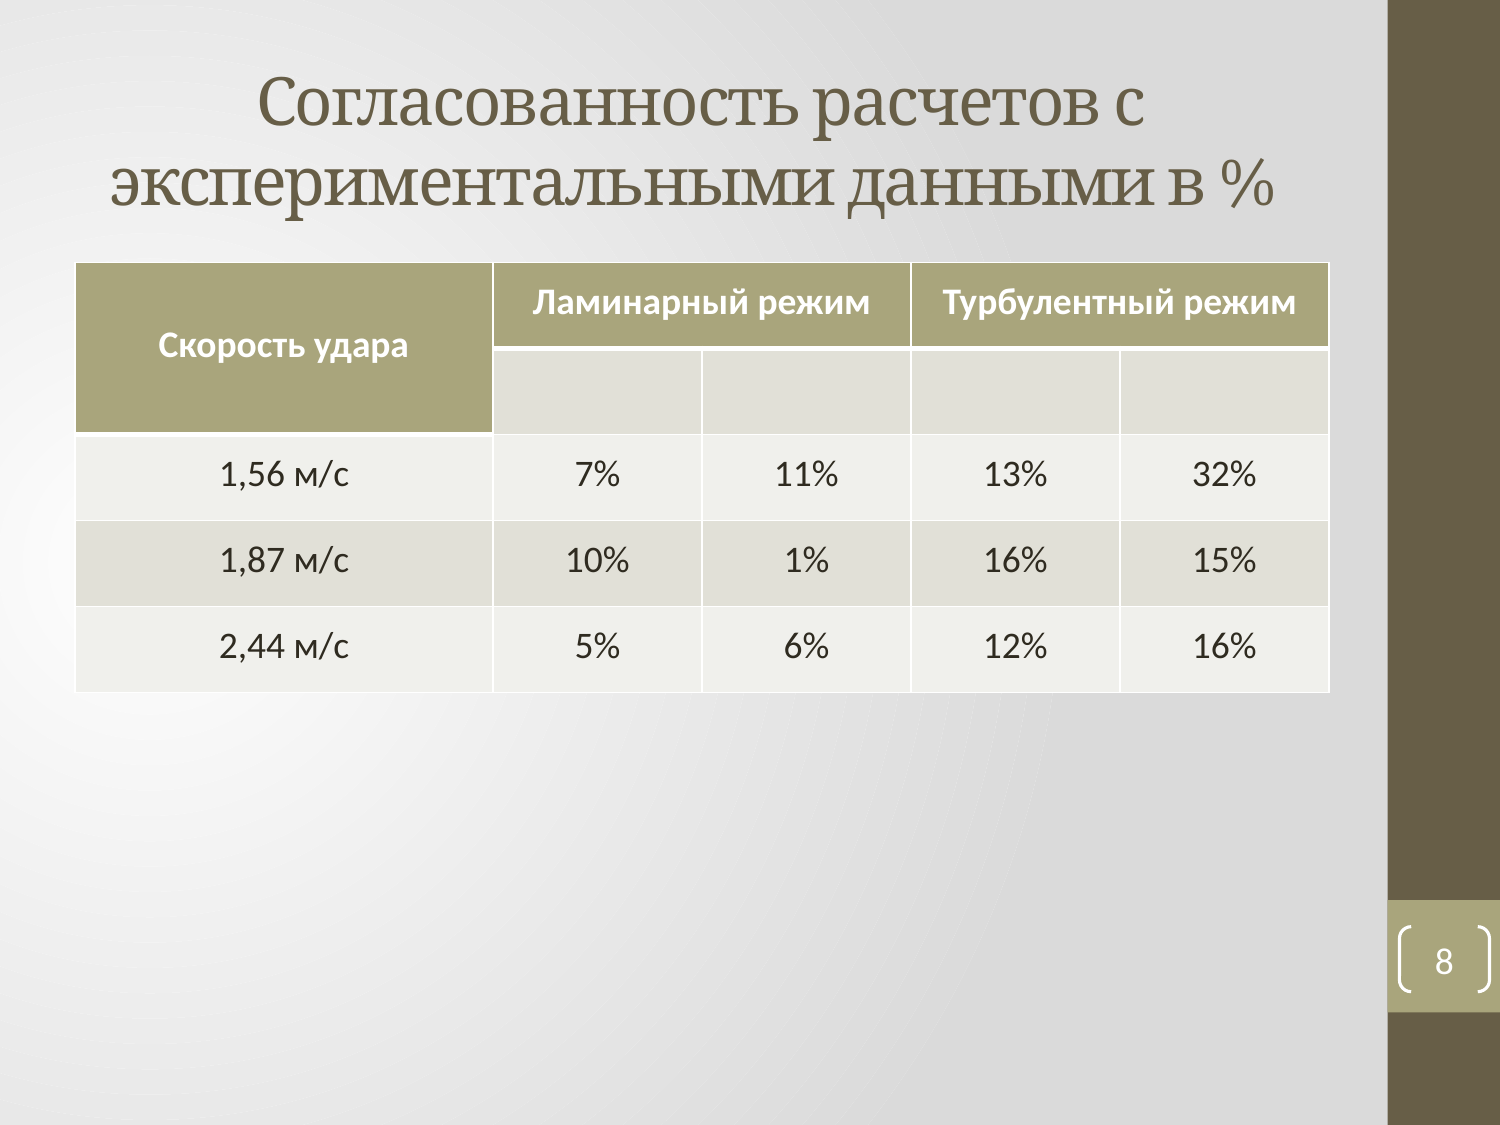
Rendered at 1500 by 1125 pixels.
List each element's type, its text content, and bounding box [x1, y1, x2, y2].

title Согласованность расчетов с экспериментальными данными в % [75, 45, 1325, 233]
slide_number 8 [1397, 925, 1492, 994]
